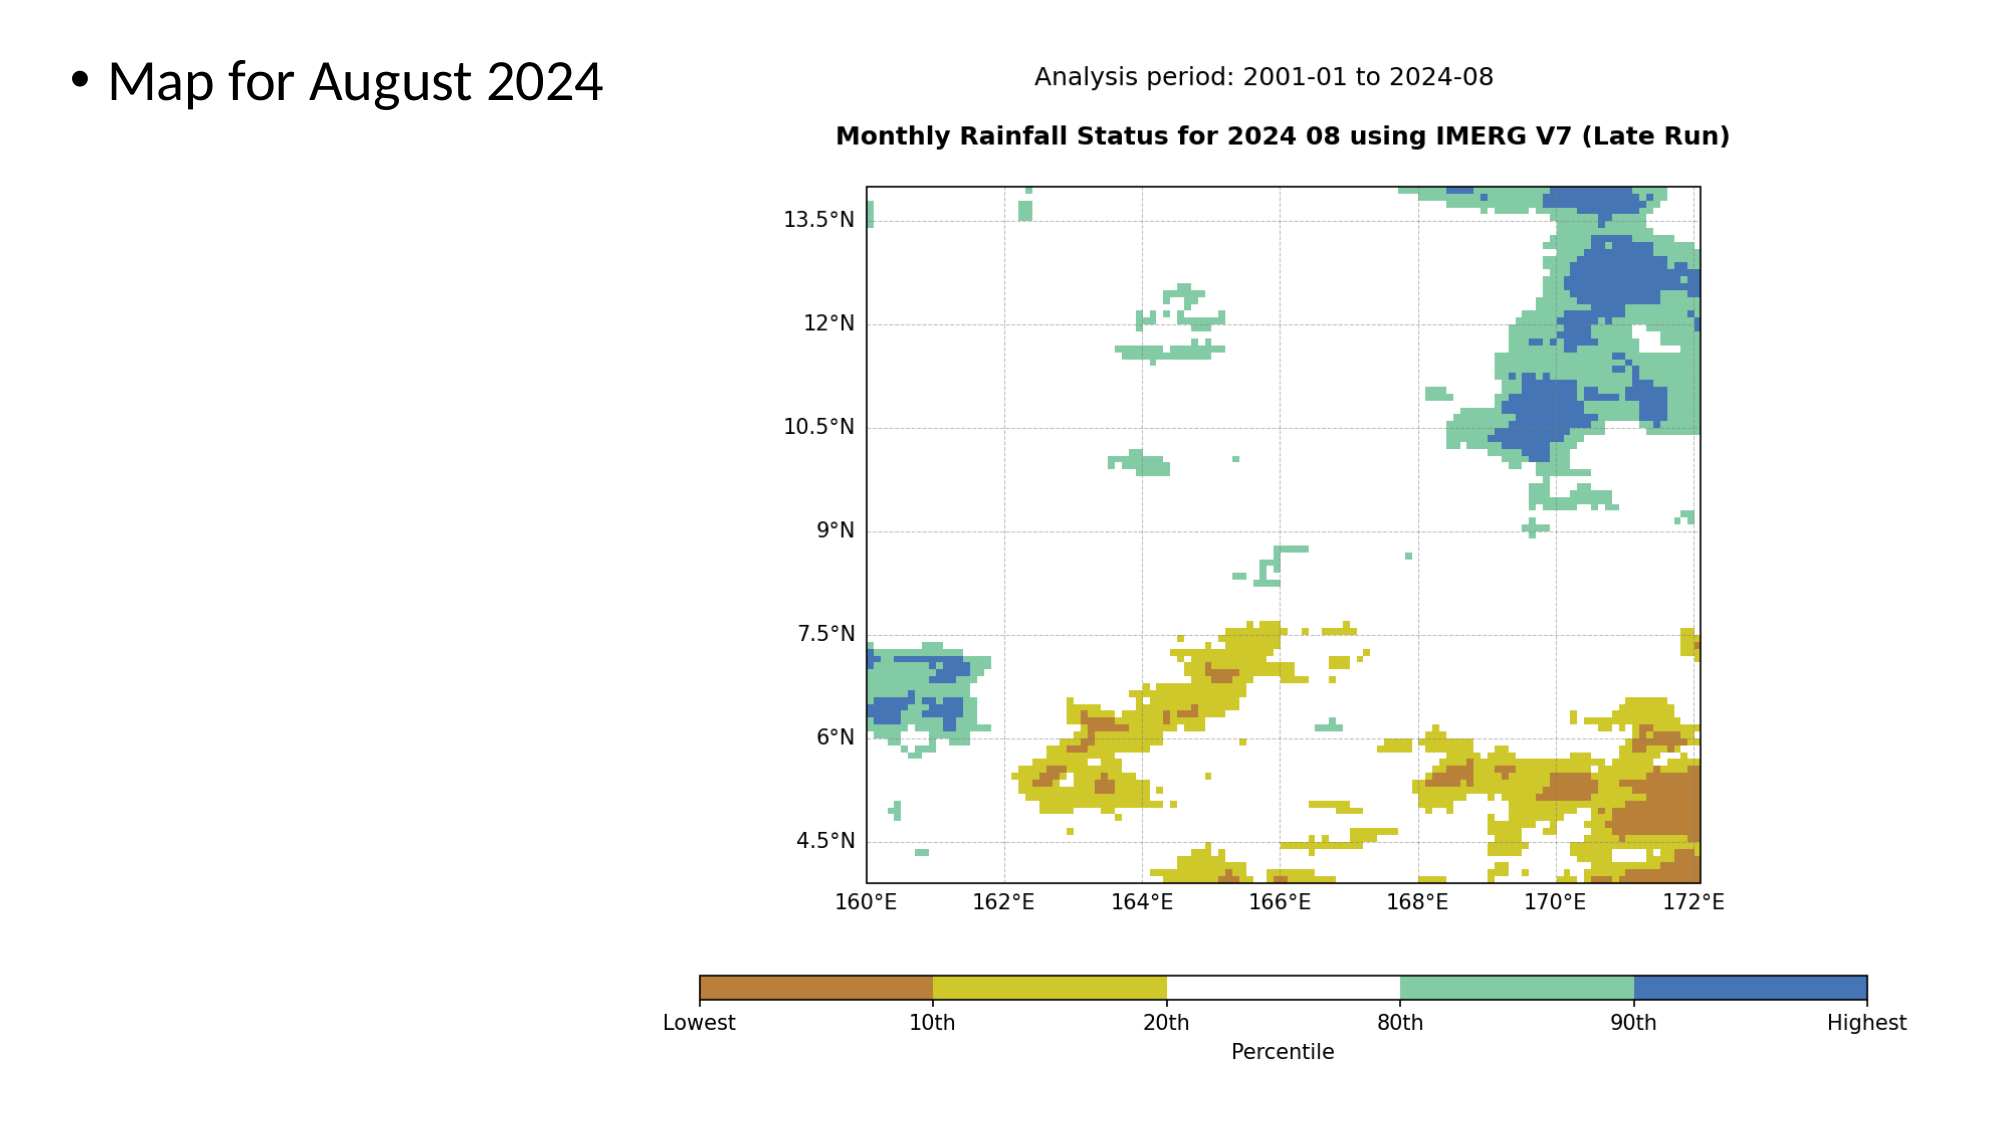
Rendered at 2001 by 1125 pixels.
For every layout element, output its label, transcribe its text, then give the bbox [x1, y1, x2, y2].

picture [655, 42, 1926, 1083]
list Map for August 2024 [54, 42, 655, 183]
